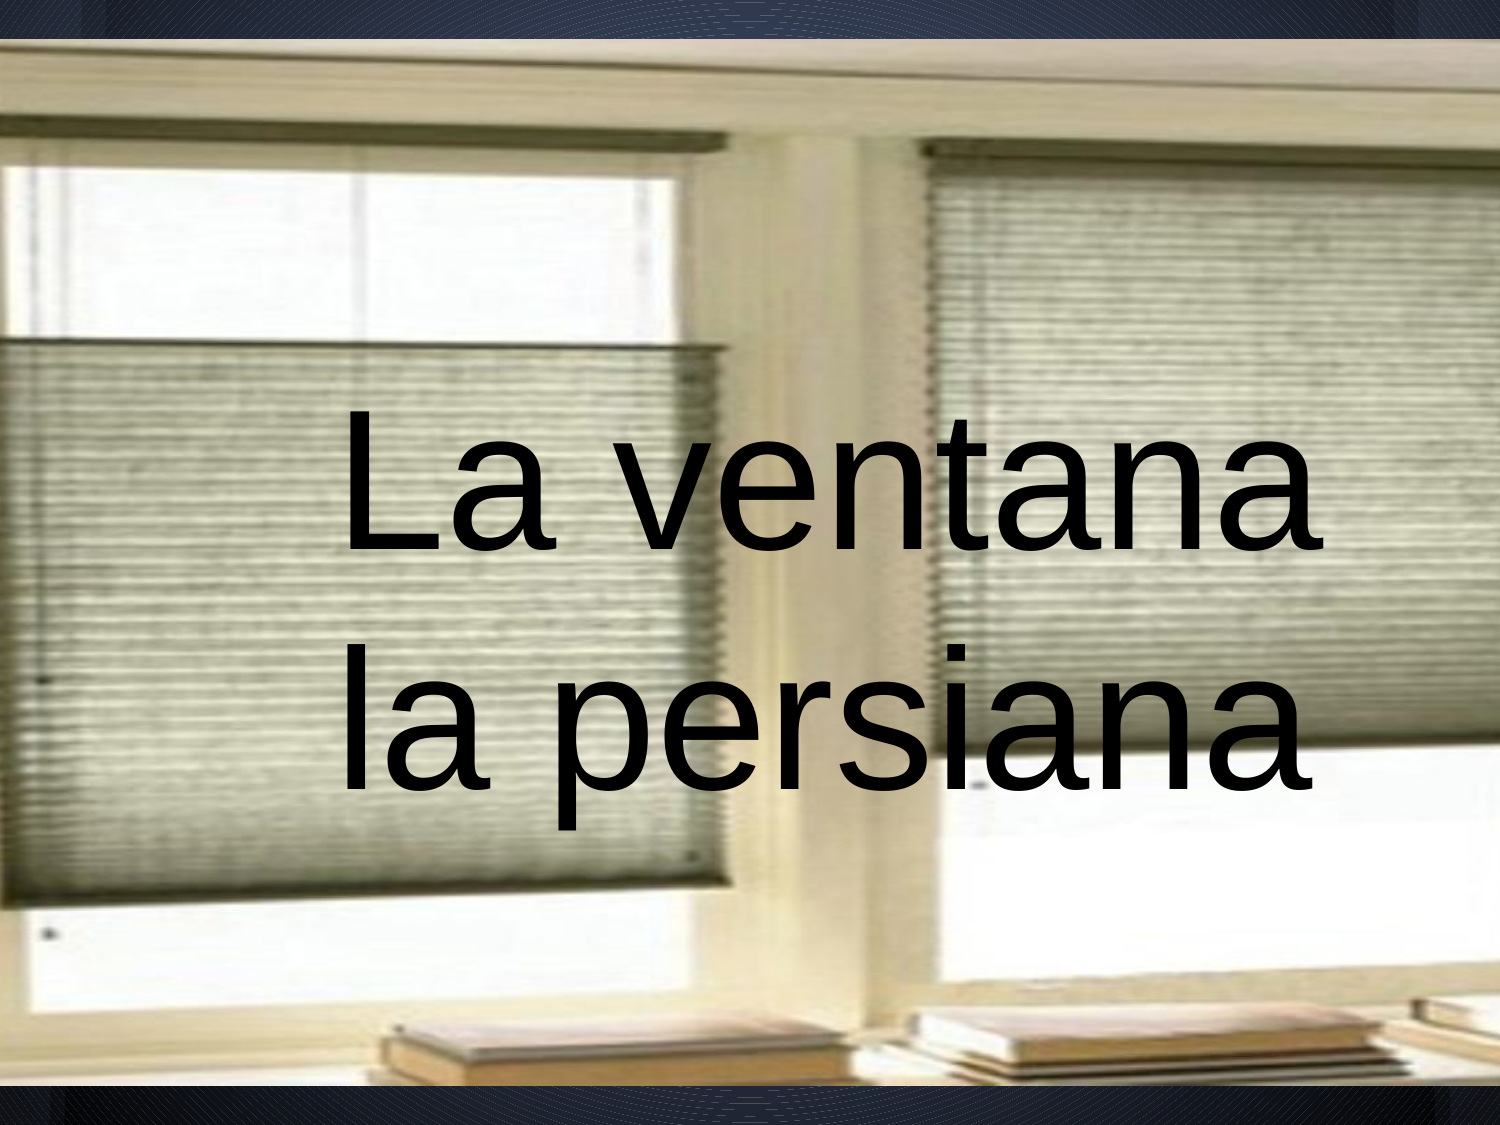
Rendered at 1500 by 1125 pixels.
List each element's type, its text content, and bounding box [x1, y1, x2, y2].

text_box La ventana la persiana [319, 334, 1341, 689]
text_box [0, 39, 1500, 1086]
